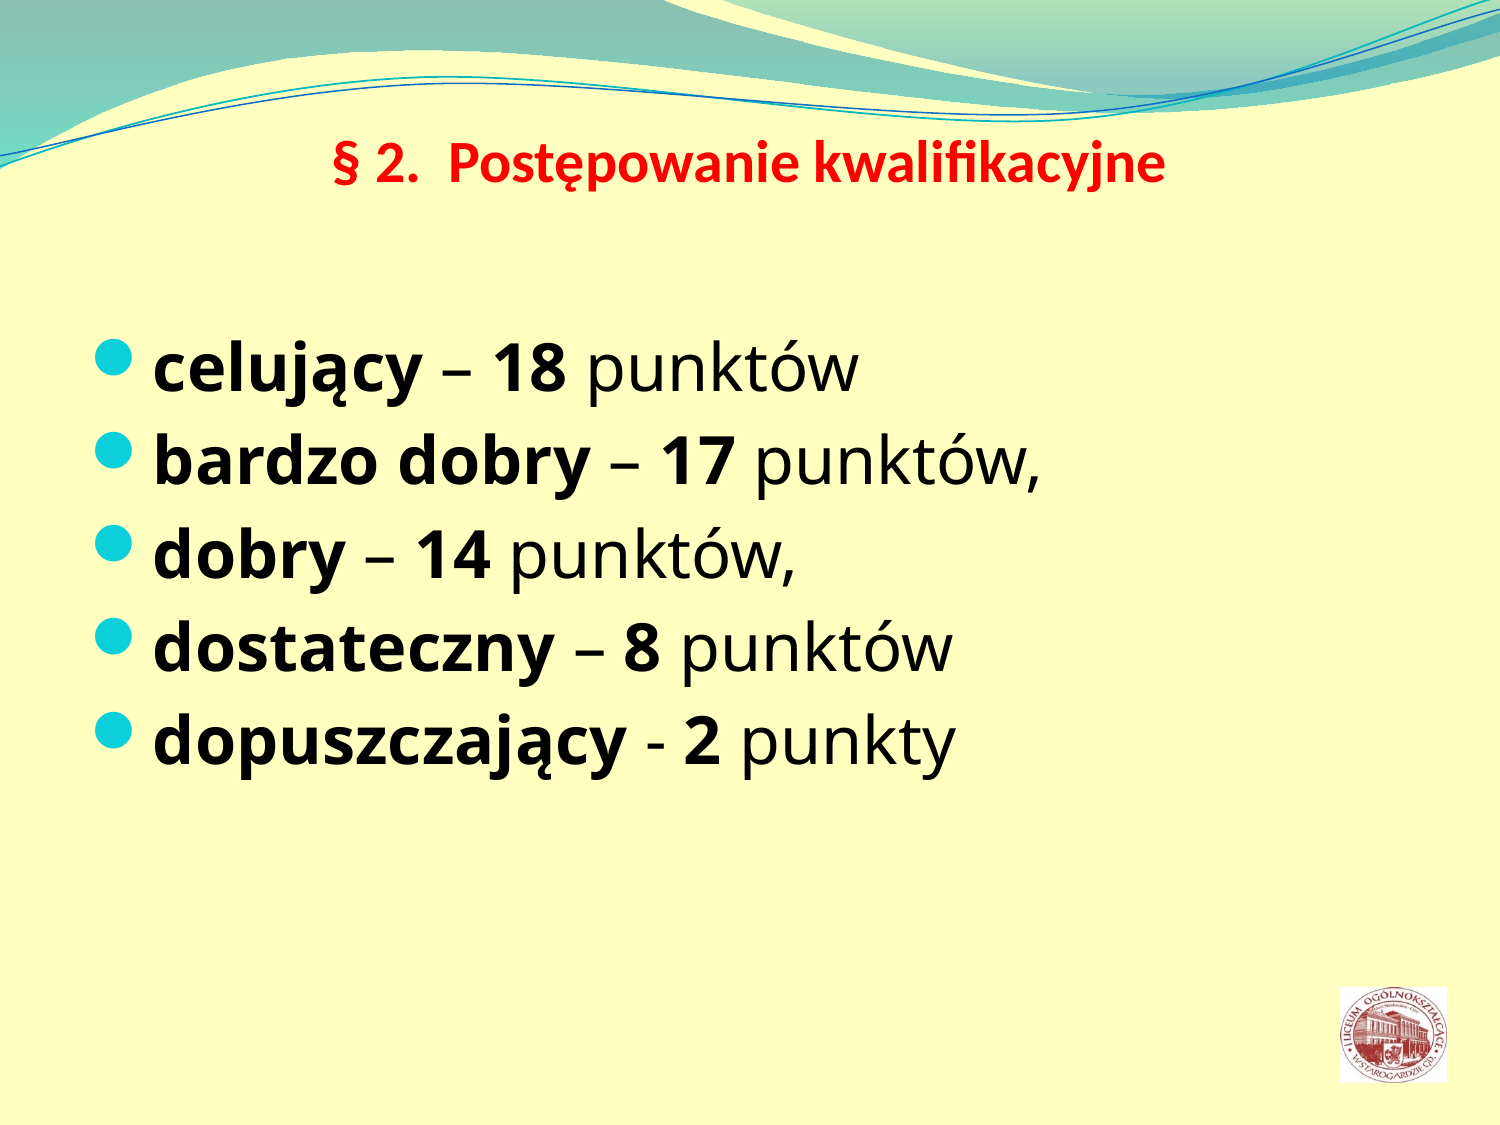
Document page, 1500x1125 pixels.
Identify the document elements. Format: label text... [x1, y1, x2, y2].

list celujący – 18 punktów bardzo dobry – 17 punktów, dobry – 14 punktów, dostateczny – 8 punktów dopuszczający - 2 punkty [75, 317, 1425, 1038]
title § 2. Postępowanie kwalifikacyjne [75, 115, 1425, 303]
picture [1340, 987, 1448, 1083]
